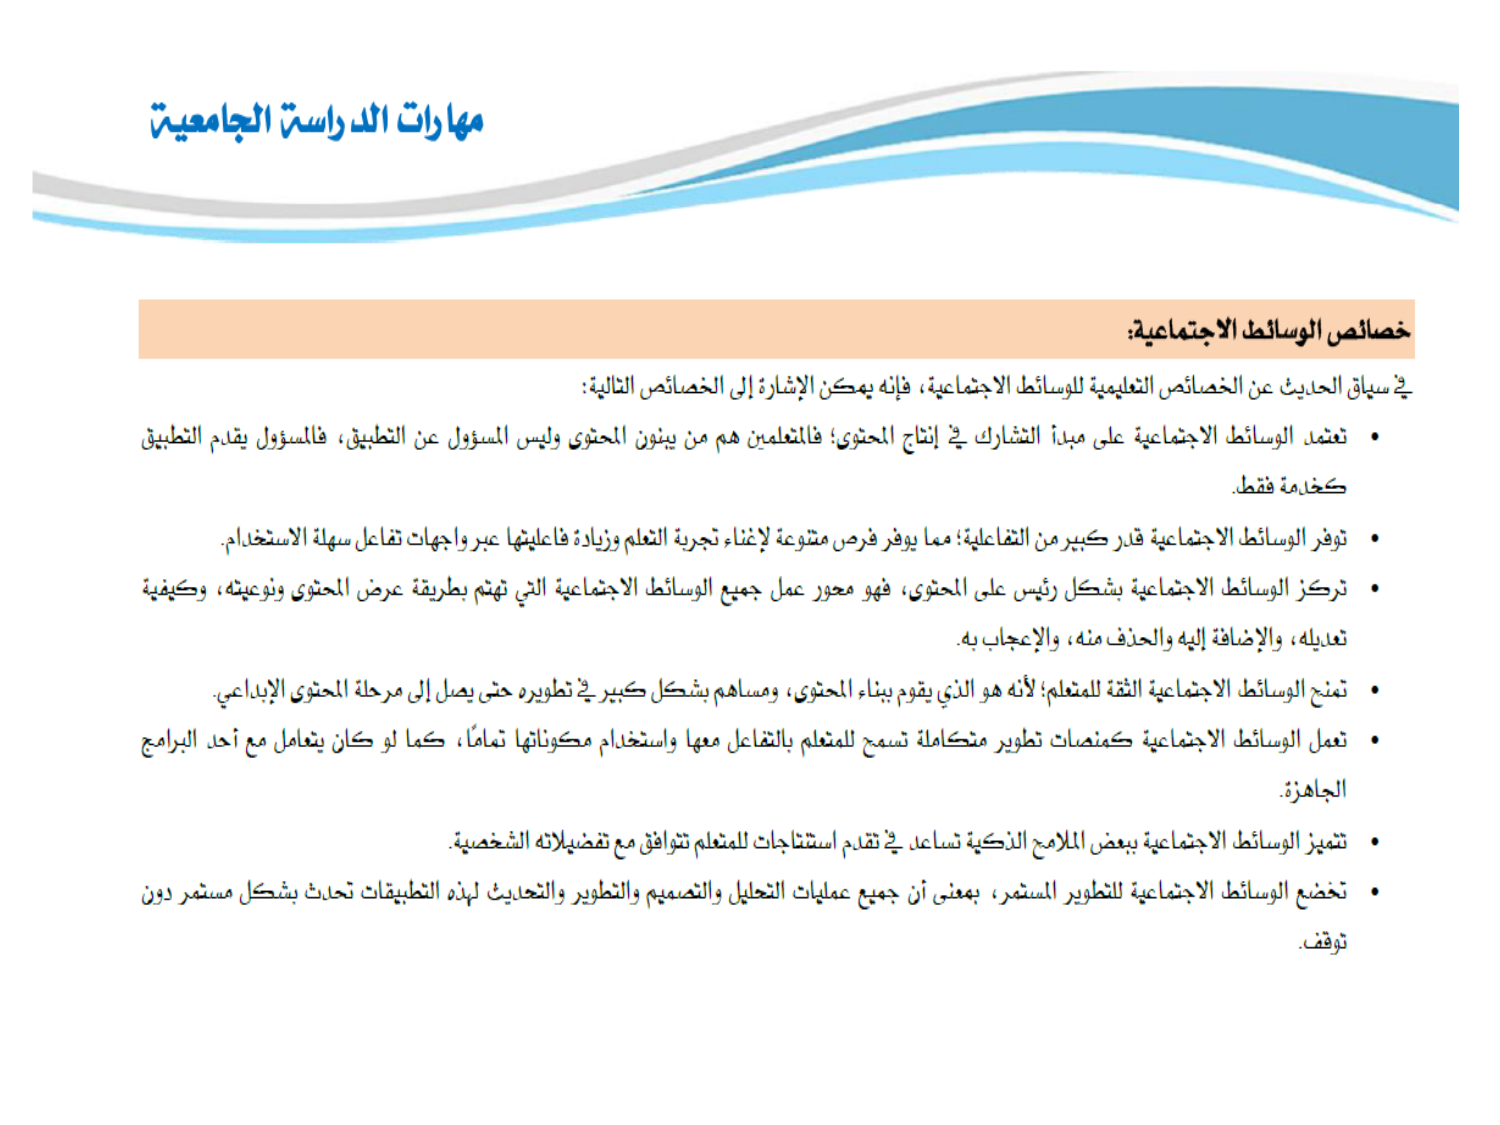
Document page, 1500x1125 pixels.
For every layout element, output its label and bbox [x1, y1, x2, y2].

picture [29, 37, 1459, 1088]
